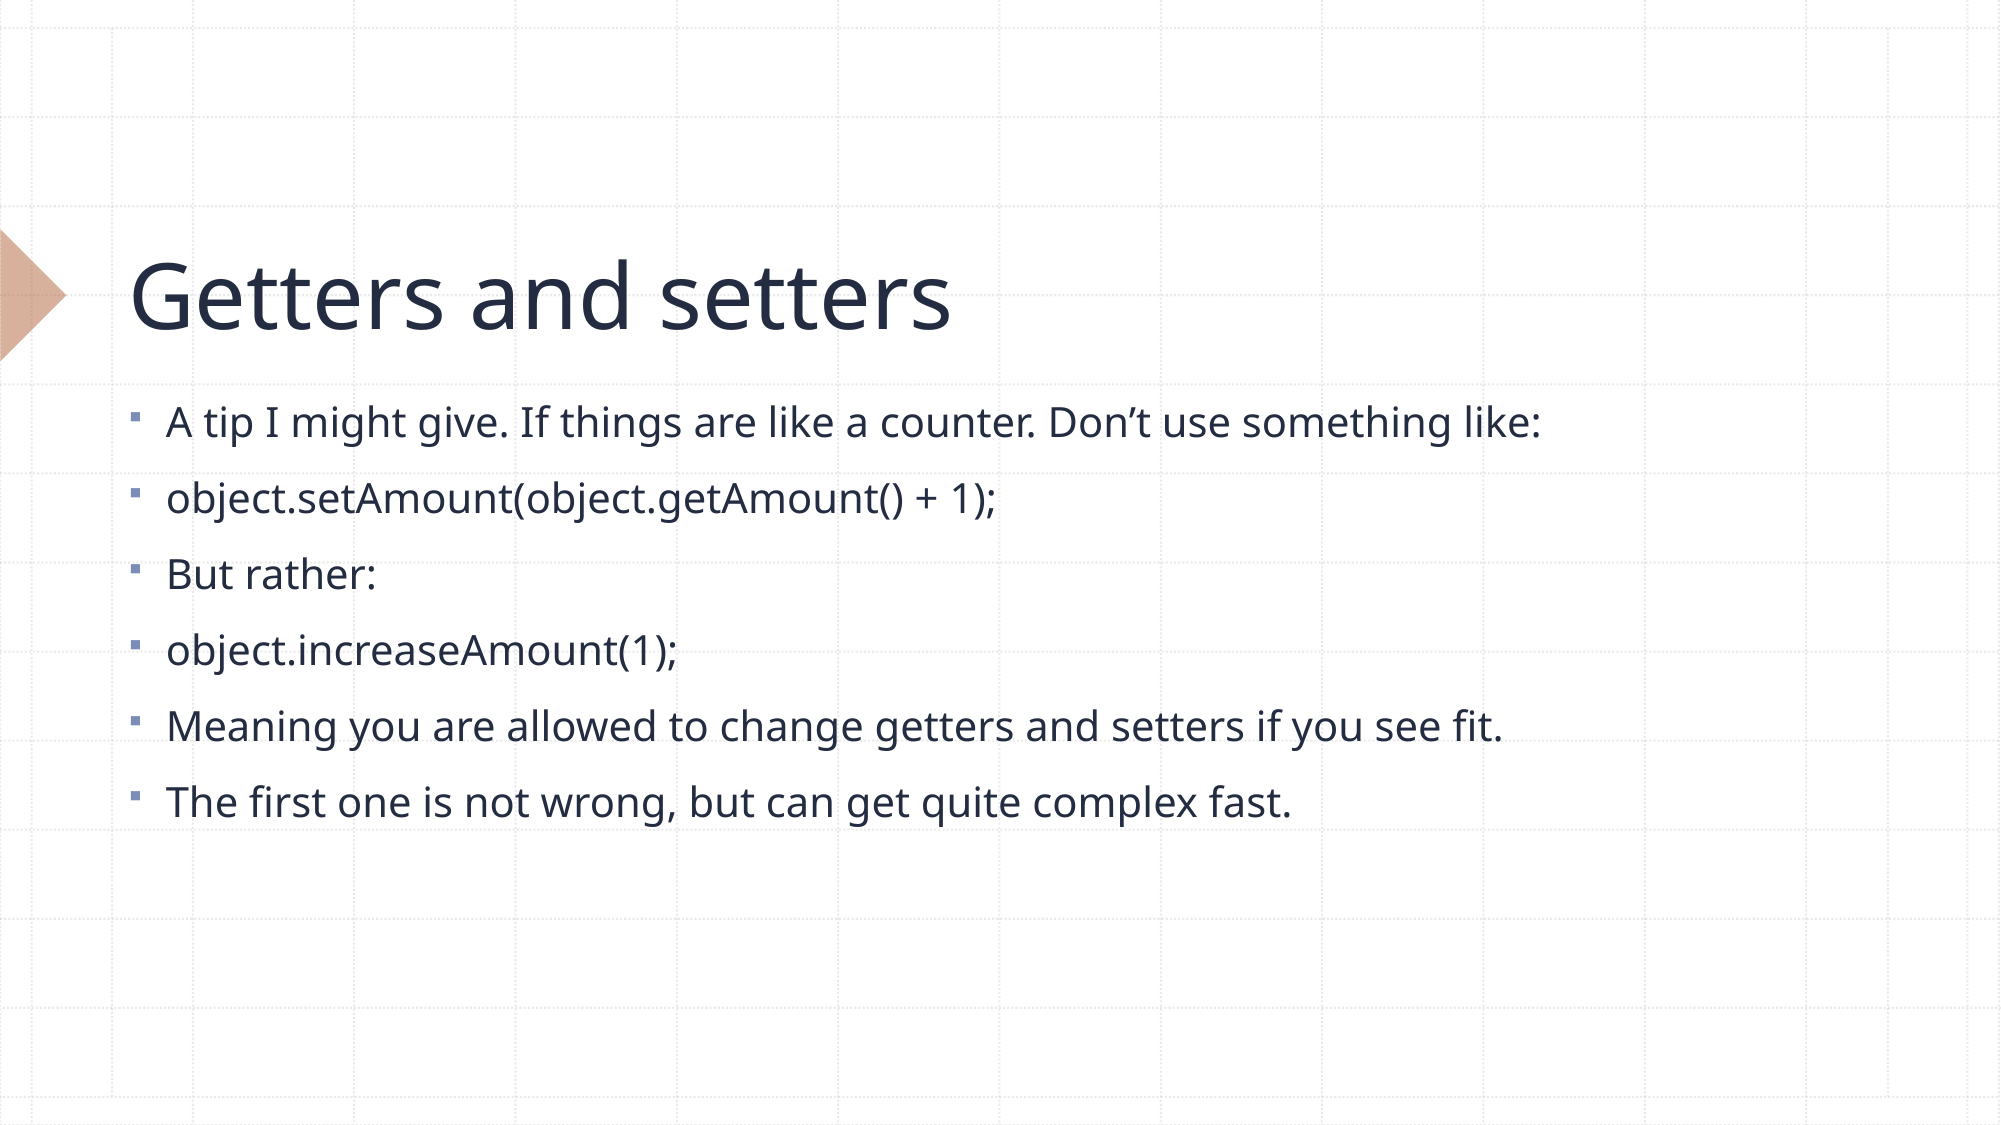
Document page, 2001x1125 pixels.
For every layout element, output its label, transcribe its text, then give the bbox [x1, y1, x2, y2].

title Getters and setters [113, 119, 1808, 356]
list A tip I might give. If things are like a counter. Don’t use something like: object.setAmount(object.getAmount() + 1); But rather: object.increaseAmount(1); Meaning you are allowed to change getters and setters if you see fit. The first one is not wrong, but can get quite complex fast. [113, 383, 1808, 969]
